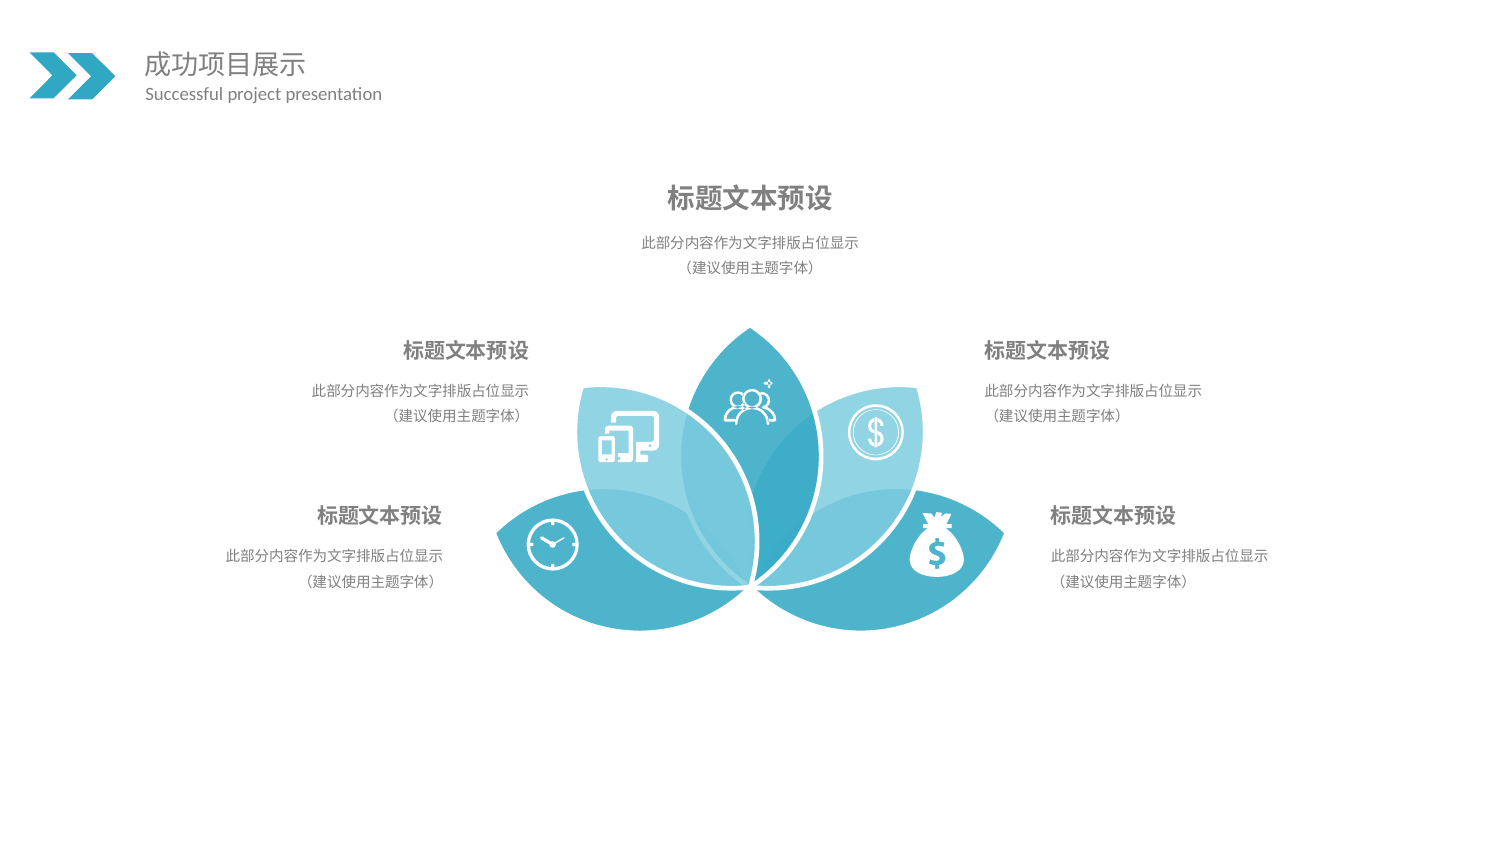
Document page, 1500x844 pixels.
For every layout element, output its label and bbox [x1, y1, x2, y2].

text_box [1013, 333, 1276, 437]
text_box [158, 499, 456, 603]
text_box [625, 176, 875, 292]
text_box [490, 324, 1010, 632]
text_box [1038, 499, 1342, 603]
text_box [244, 333, 485, 437]
